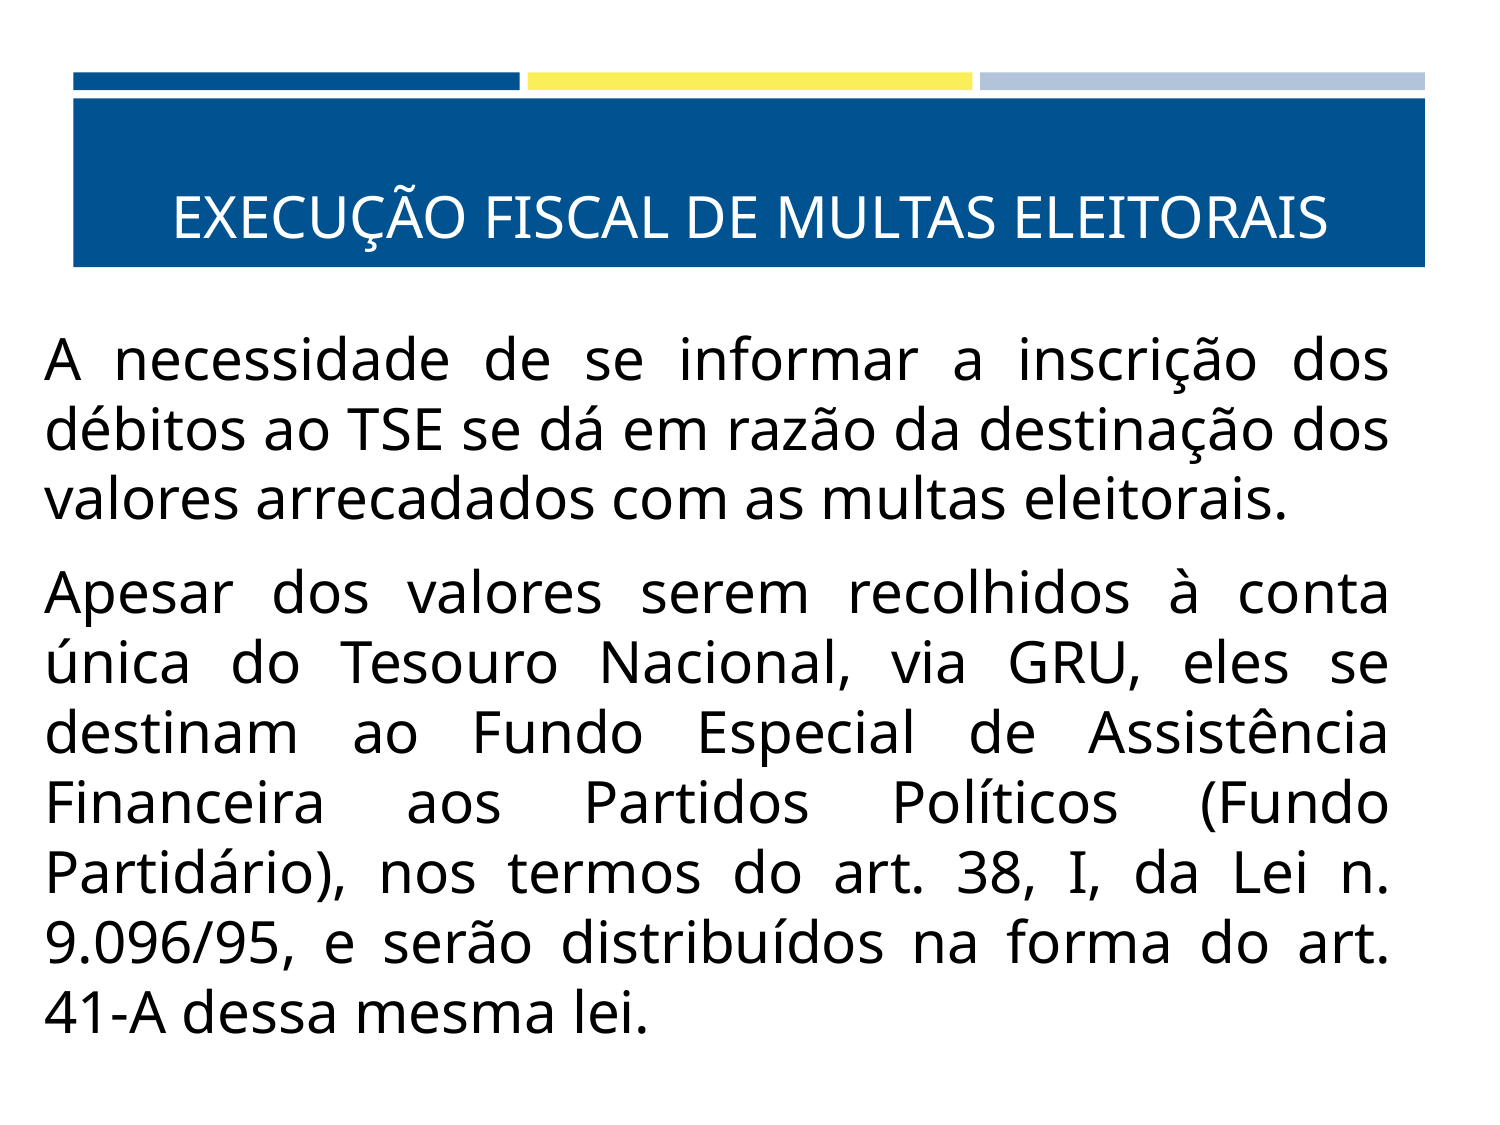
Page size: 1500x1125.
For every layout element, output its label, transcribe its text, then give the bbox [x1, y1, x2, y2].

list A necessidade de se informar a inscrição dos débitos ao TSE se dá em razão da destinação dos valores arrecadados com as multas eleitorais. Apesar dos valores serem recolhidos à conta única do Tesouro Nacional, via GRU, eles se destinam ao Fundo Especial de Assistência Financeira aos Partidos Políticos (Fundo Partidário), nos termos do art. 38, I, da Lei n. 9.096/95, e serão distribuídos na forma do art. 41-A dessa mesma lei. [29, 314, 1406, 1094]
title EXECUÇÃO FISCAL DE MULTAS ELEITORAIS [95, 112, 1406, 259]
